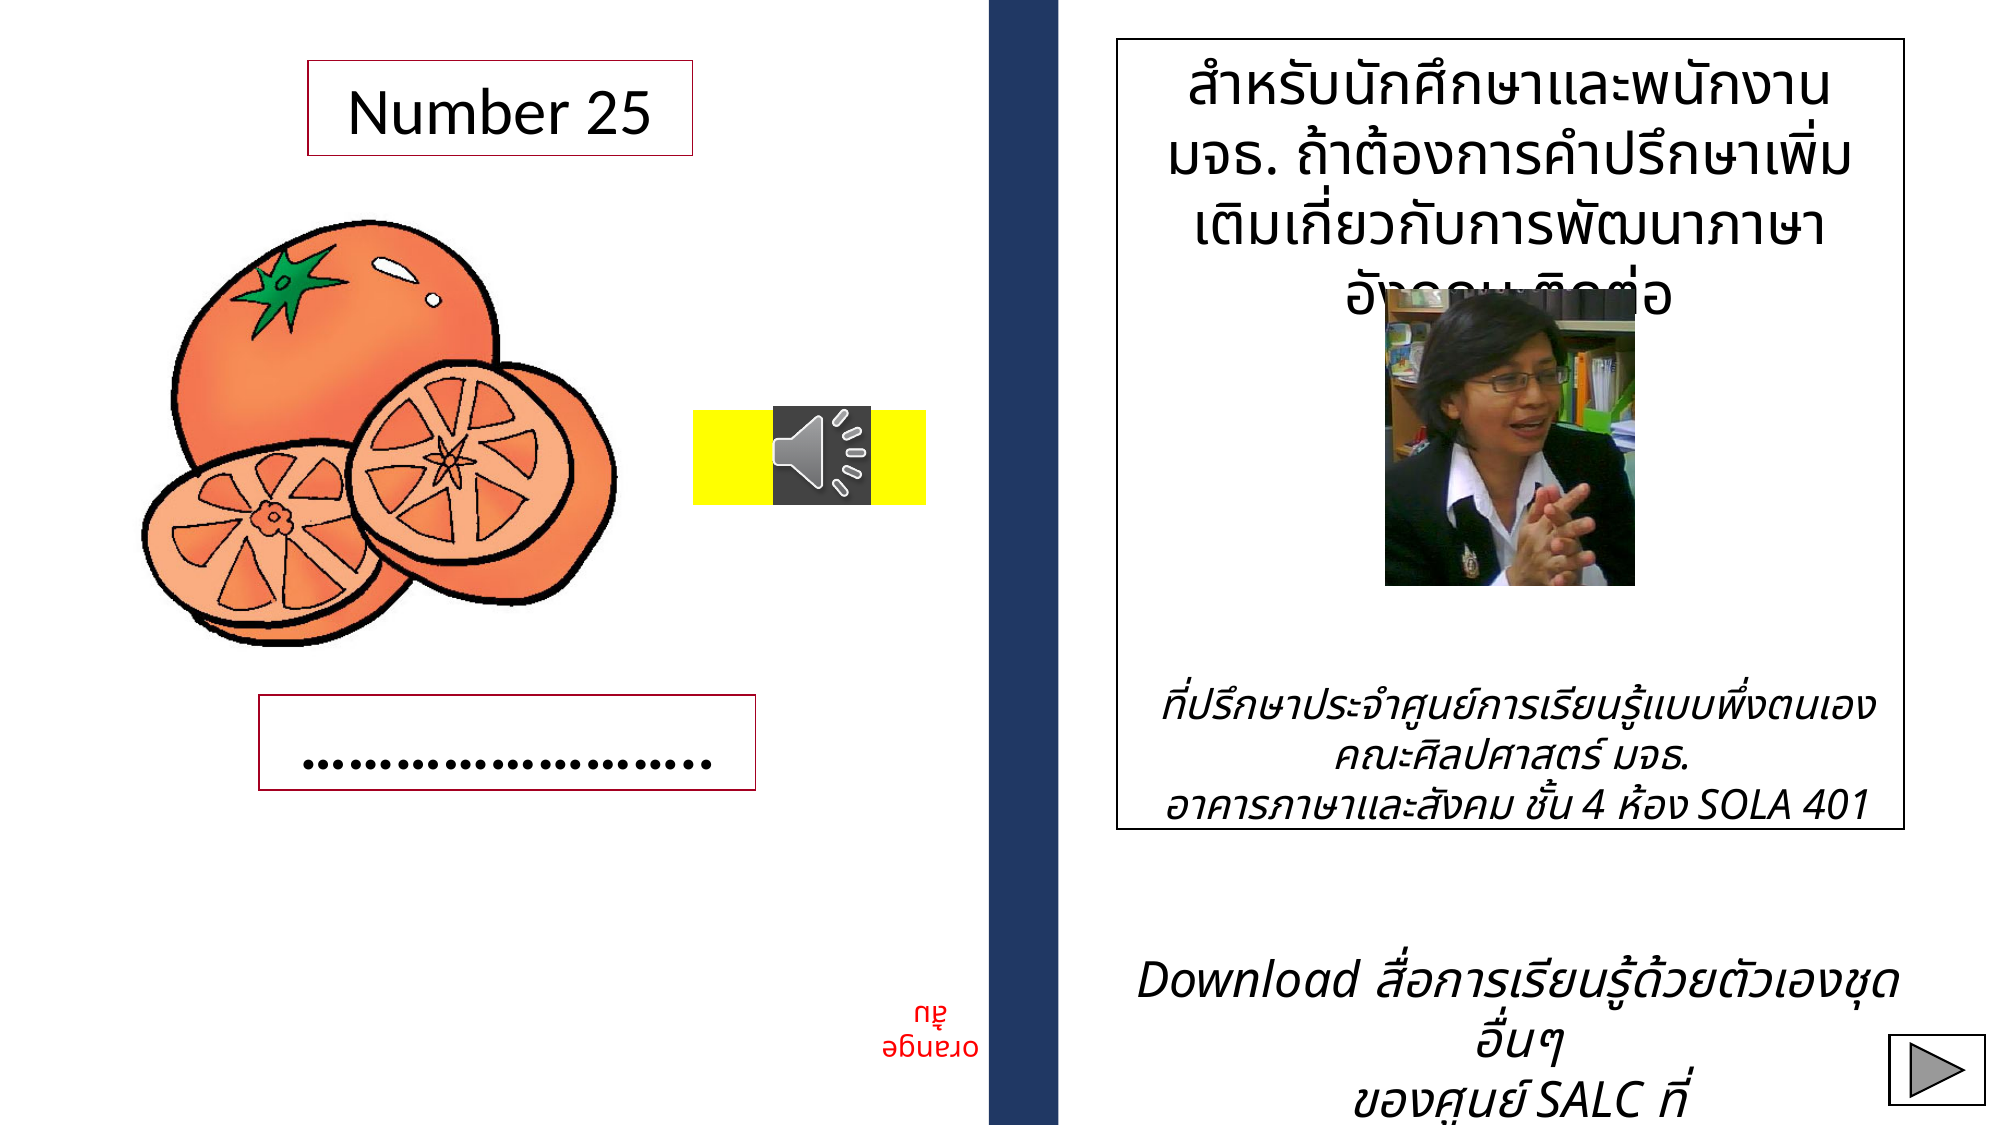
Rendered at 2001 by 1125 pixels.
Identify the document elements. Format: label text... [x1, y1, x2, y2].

text_box Number 25 [308, 60, 693, 156]
text_box orange ส้ม [864, 993, 997, 1078]
table_header [693, 410, 772, 505]
picture [1385, 289, 1635, 586]
text_box …………………….. [259, 695, 756, 790]
picture [89, 186, 679, 671]
text_box [1919, 1034, 1986, 1106]
picture [772, 405, 873, 506]
table_header [873, 410, 926, 505]
text_box [988, 0, 1059, 1125]
text_box ที่ปรึกษาประจำศูนย์การเรียนรู้แบบพึ่งตนเอง คณะศิลปศาสตร์ มจธ. อาคารภาษาและสังคม ชั้น 4 ห้อง SOLA 401 Download สื่อการเรียนรู้ด้วยตัวเองชุดอื่นๆ ของศูนย์ SALC ที่ http://kmuttsalc.wikispaces.com [1116, 670, 1919, 1125]
text_box สำหรับนักศึกษาและพนักงาน มจธ. ถ้าต้องการคำปรึกษาเพิ่มเติมเกี่ยวกับการพัฒนาภาษาอังกฤษ ติดต่อ [1116, 38, 1905, 670]
